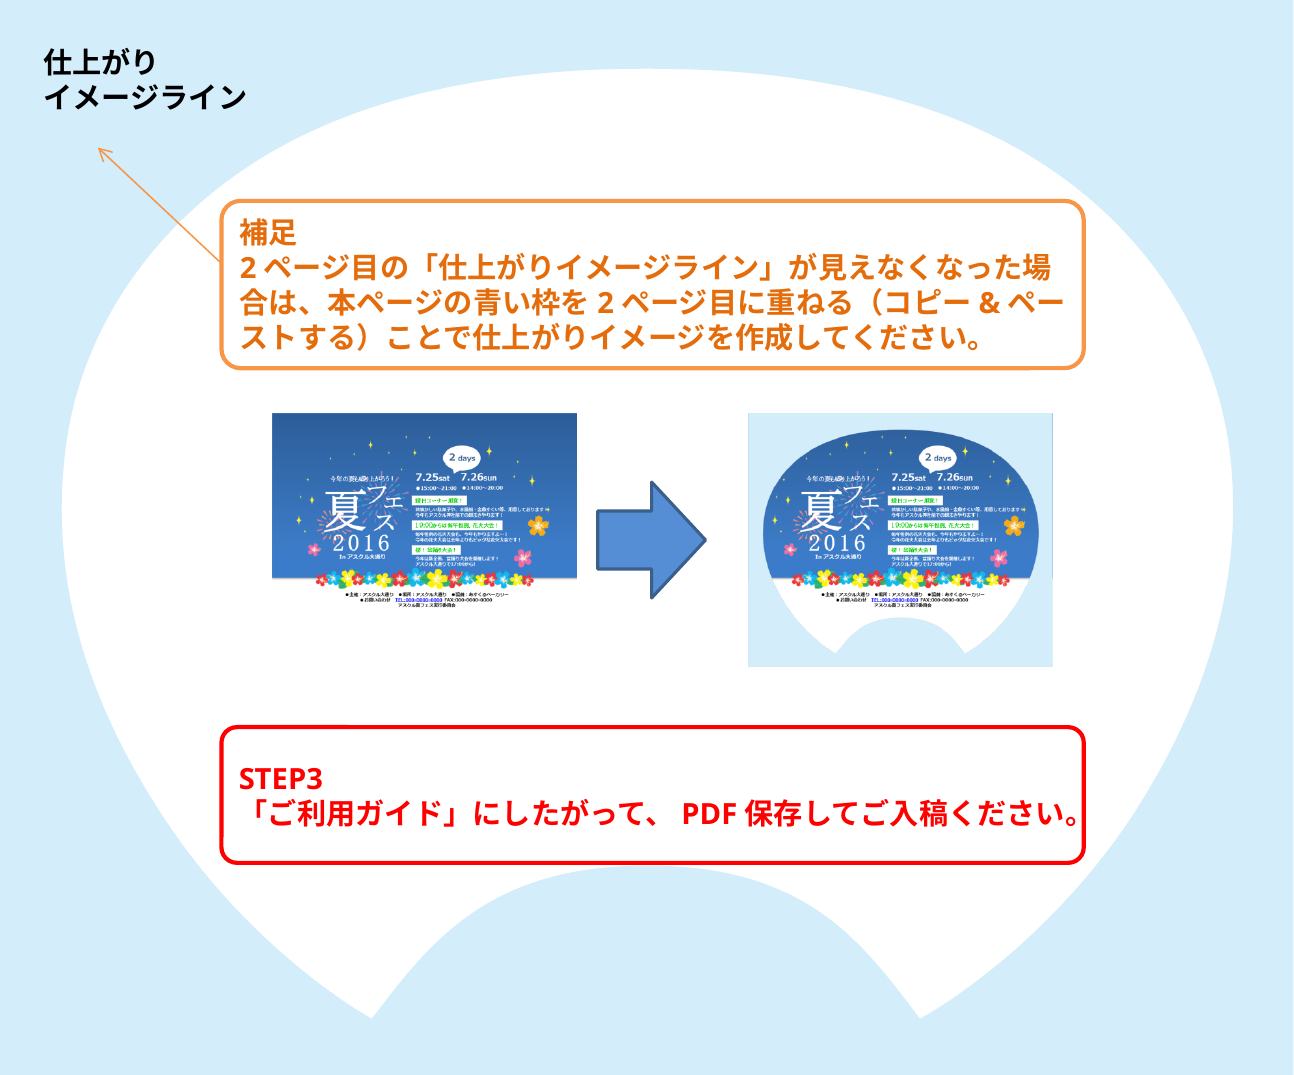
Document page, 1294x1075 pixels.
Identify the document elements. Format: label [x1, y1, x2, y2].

text_box [97, 147, 222, 264]
picture [0, 0, 1294, 1075]
